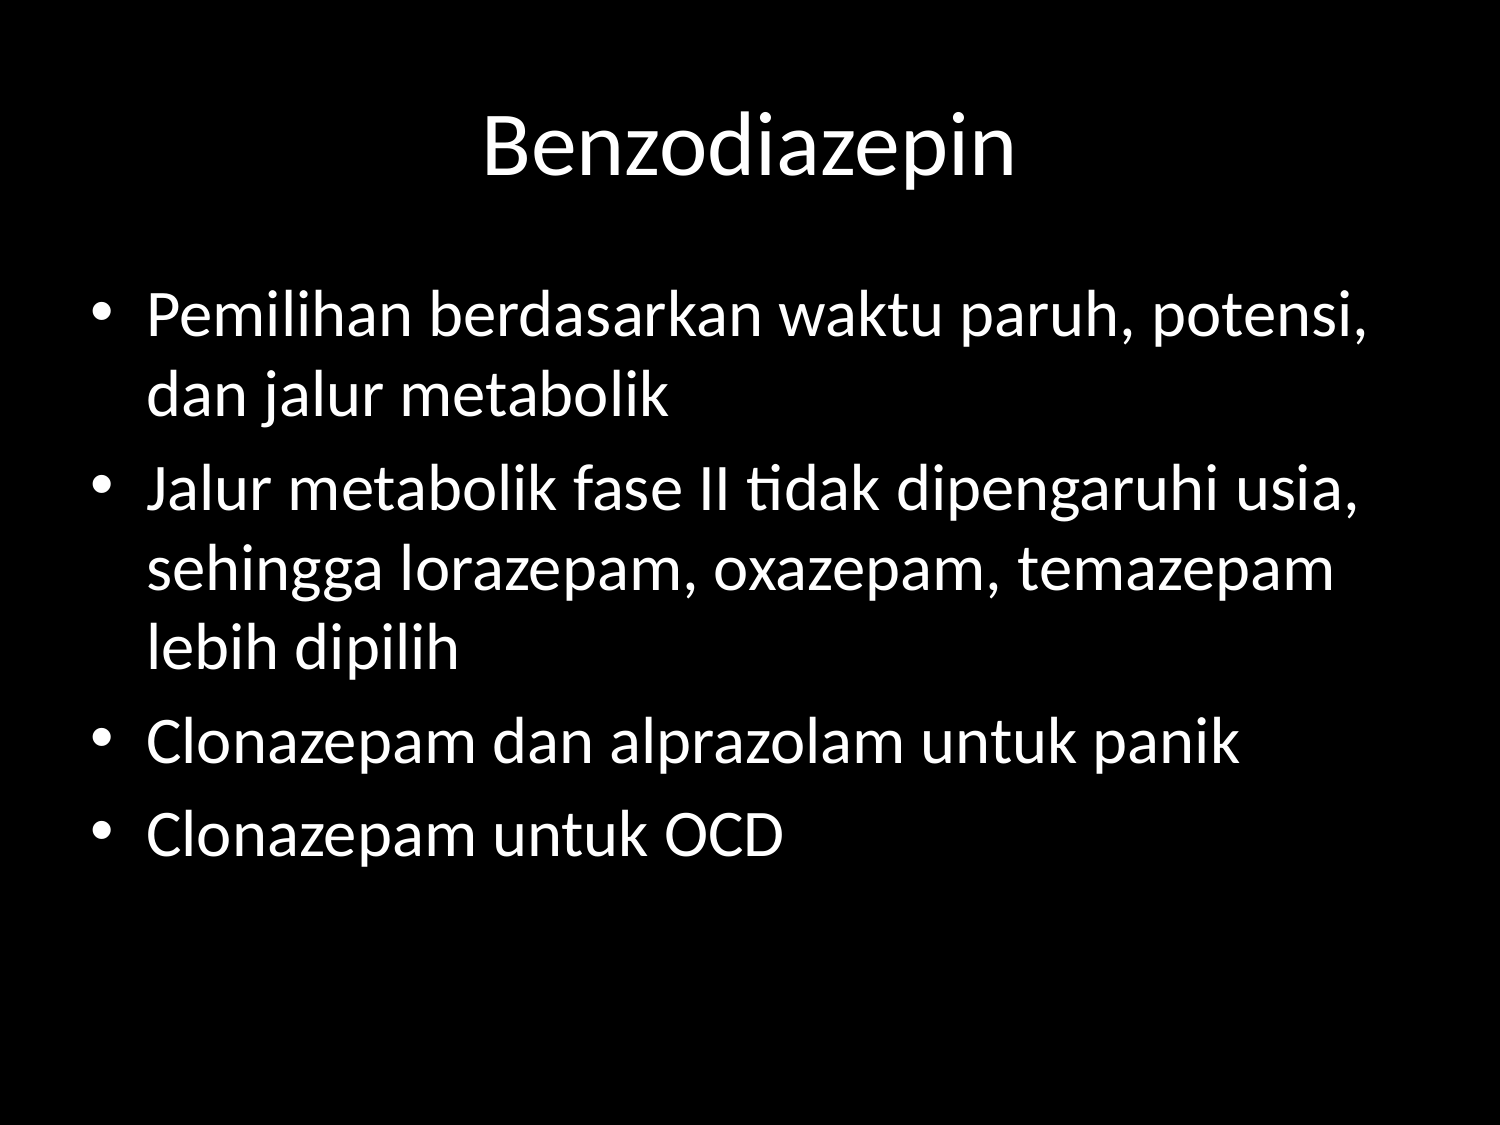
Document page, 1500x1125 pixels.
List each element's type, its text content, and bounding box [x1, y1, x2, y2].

list Pemilihan berdasarkan waktu paruh, potensi, dan jalur metabolik Jalur metabolik fase II tidak dipengaruhi usia, sehingga lorazepam, oxazepam, temazepam lebih dipilih Clonazepam dan alprazolam untuk panik Clonazepam untuk OCD [75, 262, 1425, 1005]
title Benzodiazepin [75, 45, 1425, 233]
